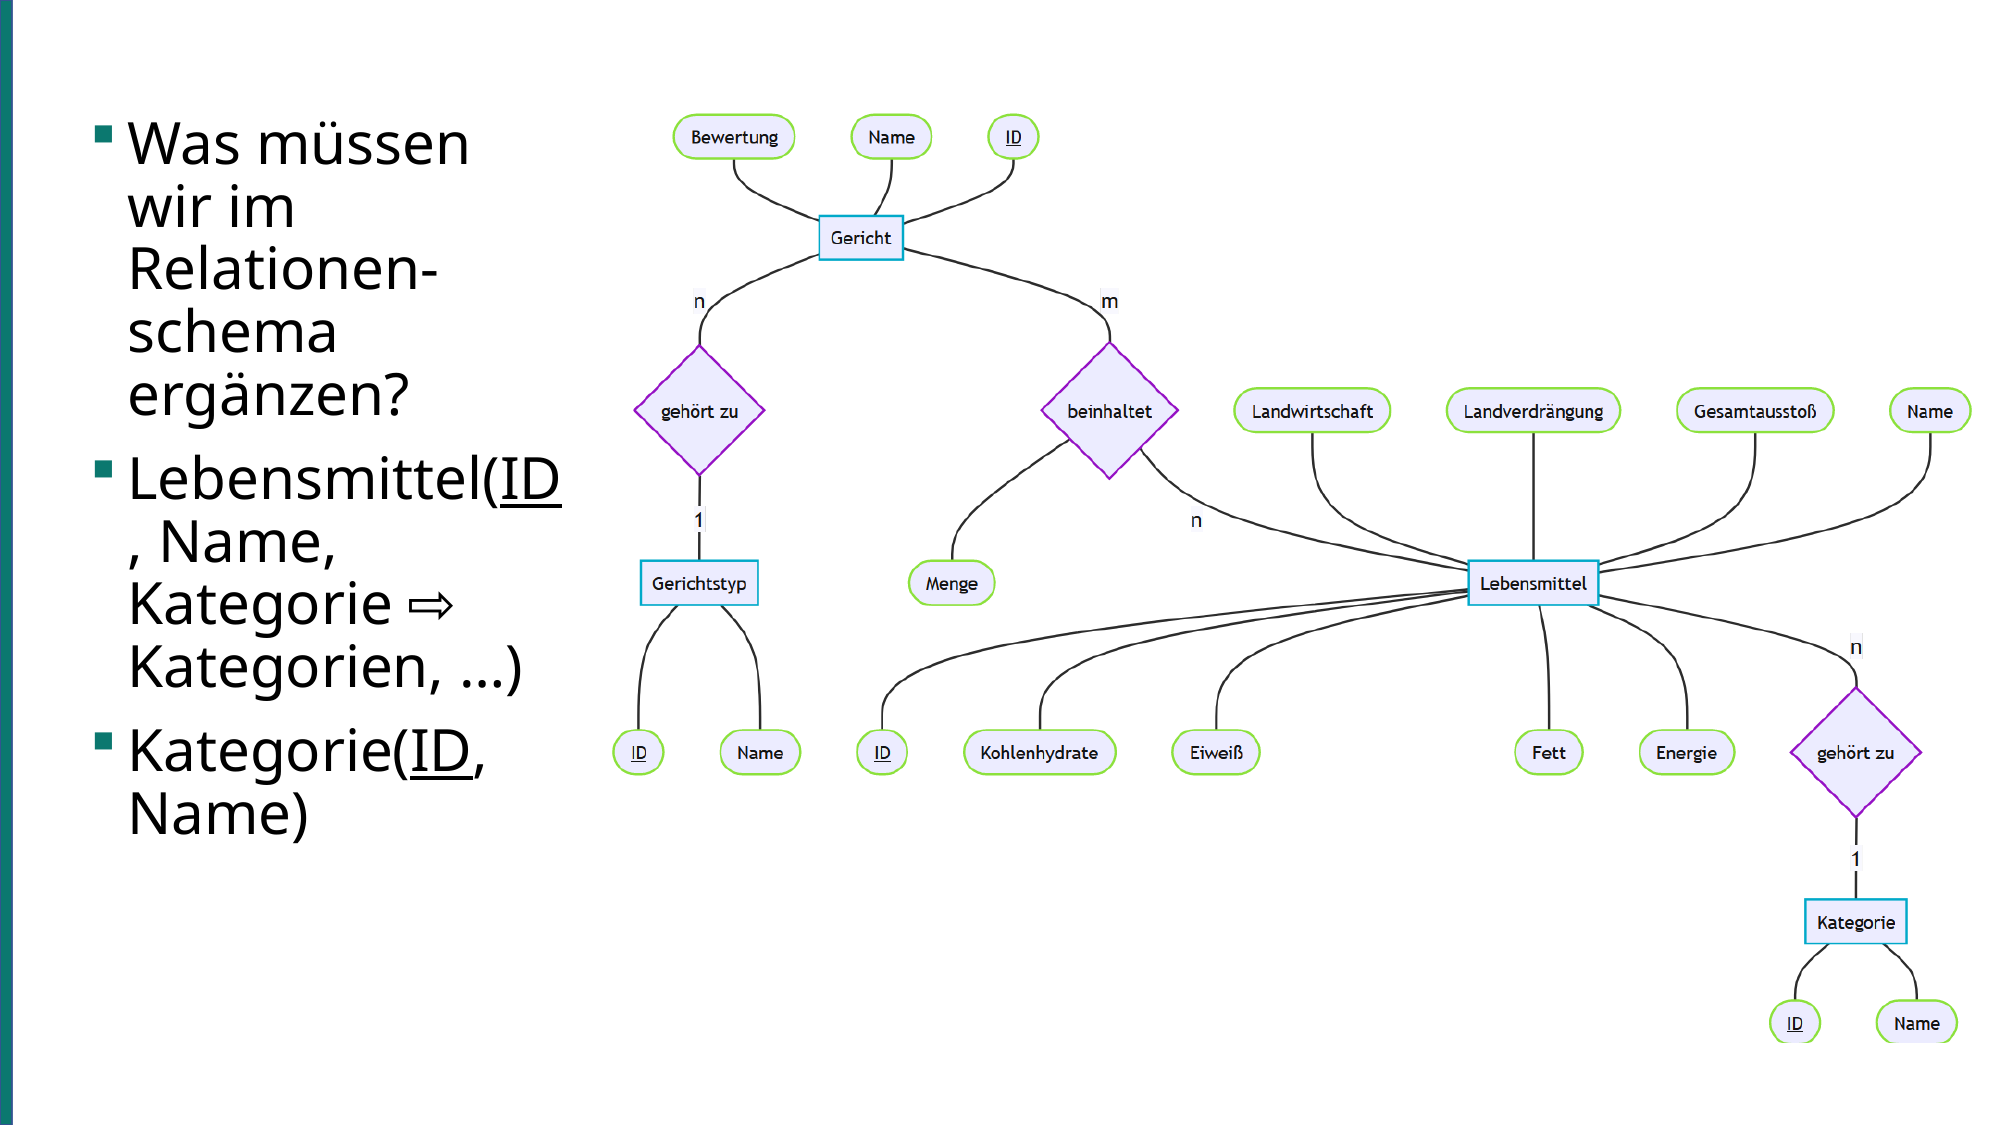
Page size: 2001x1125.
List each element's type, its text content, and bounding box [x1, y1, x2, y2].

list Was müssen wir im Relationen-schema ergänzen? Lebensmittel(ID, Name, Kategorie ⇨ Kategorien, …) Kategorie(ID, Name) [75, 106, 583, 1053]
picture [596, 106, 2000, 1043]
